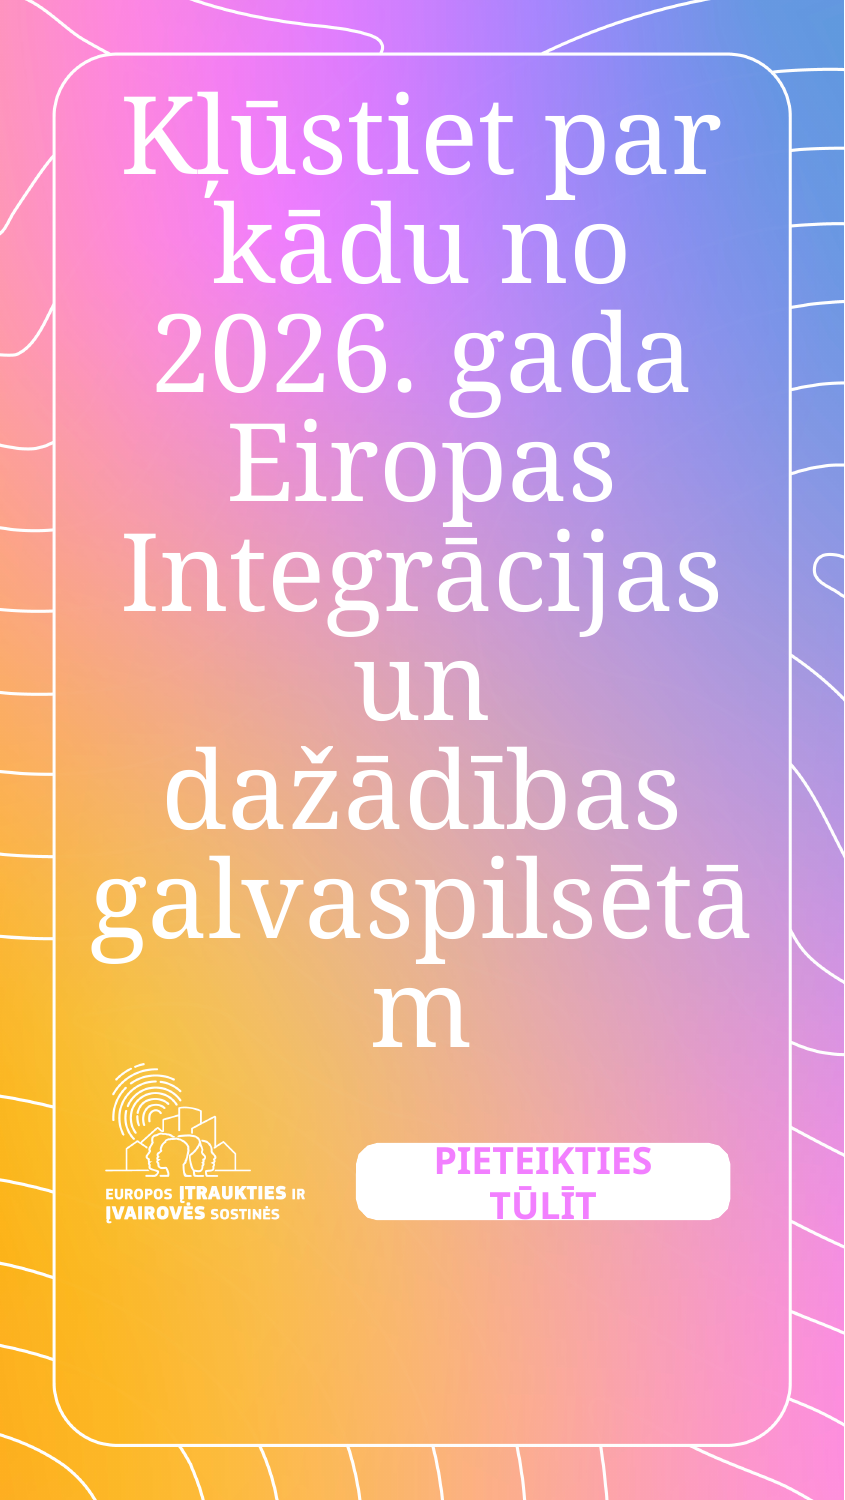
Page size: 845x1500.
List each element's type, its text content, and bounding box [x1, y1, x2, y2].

text_box PIETEIKTIES TŪLĪT [370, 1156, 717, 1207]
picture [0, 0, 844, 1500]
title Kļūstiet par kādu no 2026. gada Eiropas Integrācijas un dažādības galvaspilsētām [63, 163, 781, 993]
